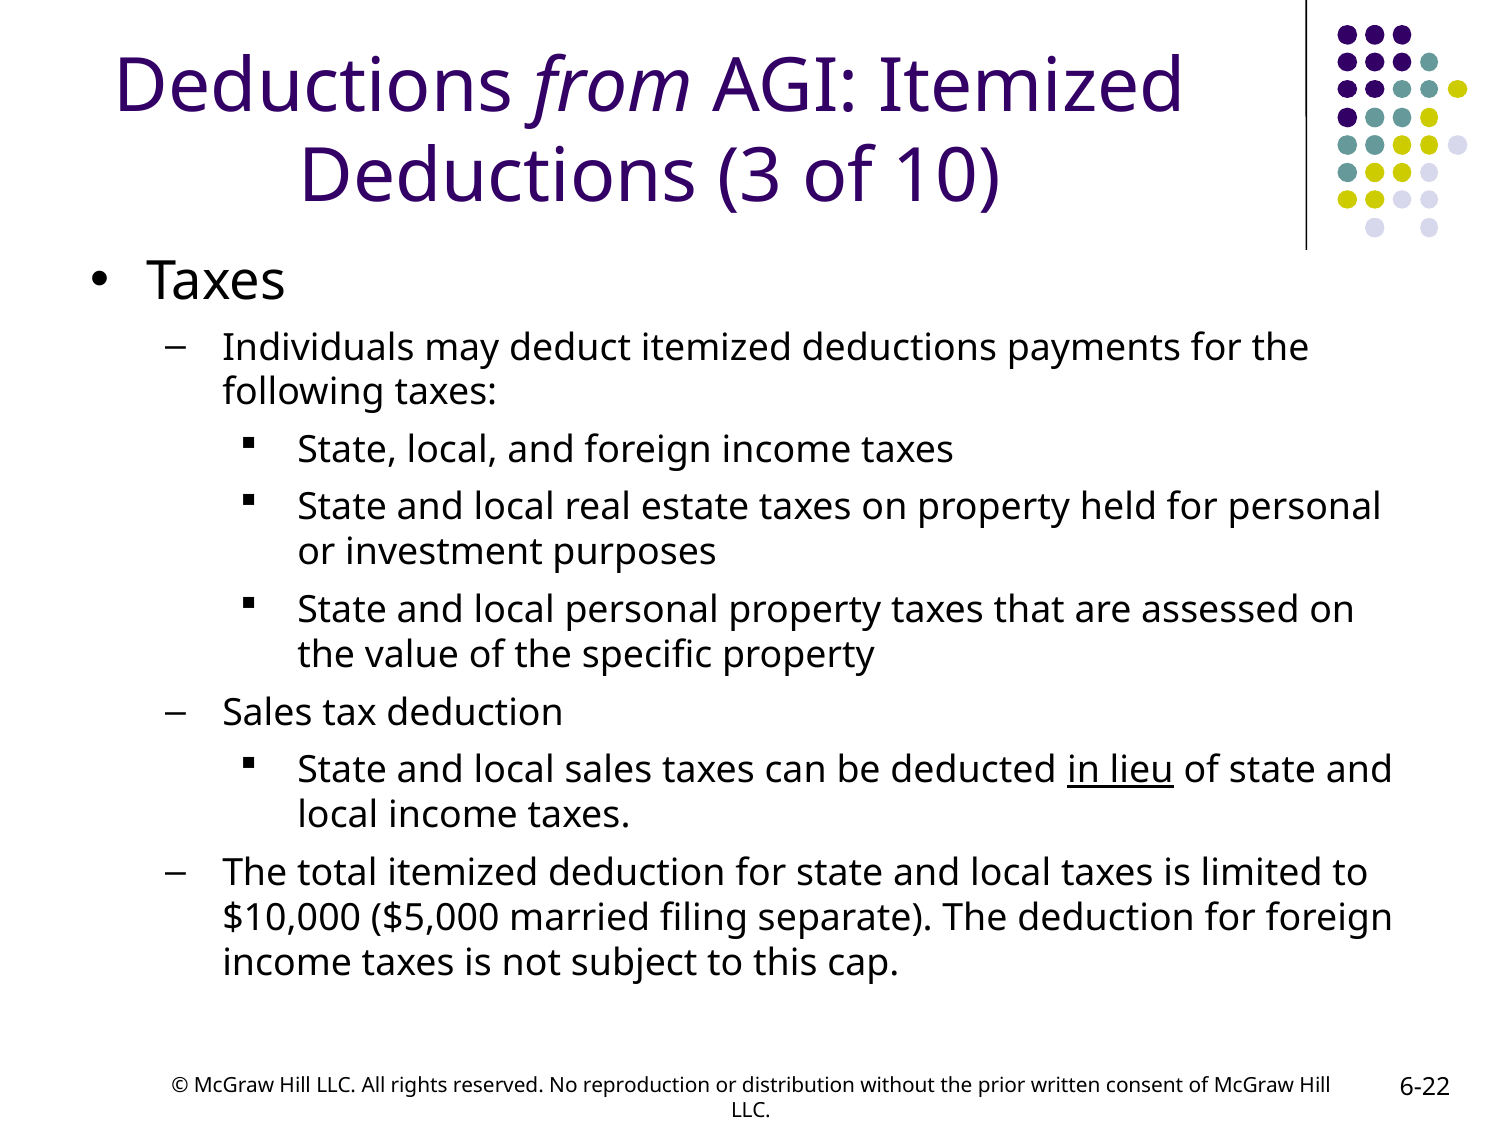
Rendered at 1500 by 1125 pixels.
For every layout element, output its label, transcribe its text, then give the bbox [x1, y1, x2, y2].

title Deductions from AGI: Itemized Deductions (3 of 10) [25, 24, 1275, 228]
list Taxes Individuals may deduct itemized deductions payments for the following taxes: State, local, and foreign income taxes State and local real estate taxes on property held for personal or investment purposes State and local personal property taxes that are assessed on the value of the specific property Sales tax deduction State and local sales taxes can be deducted in lieu of state and local income taxes. The total itemized deduction for state and local taxes is limited to $10,000 ($5,000 married filing separate). The deduction for foreign income taxes is not subject to this cap. [75, 237, 1425, 1025]
